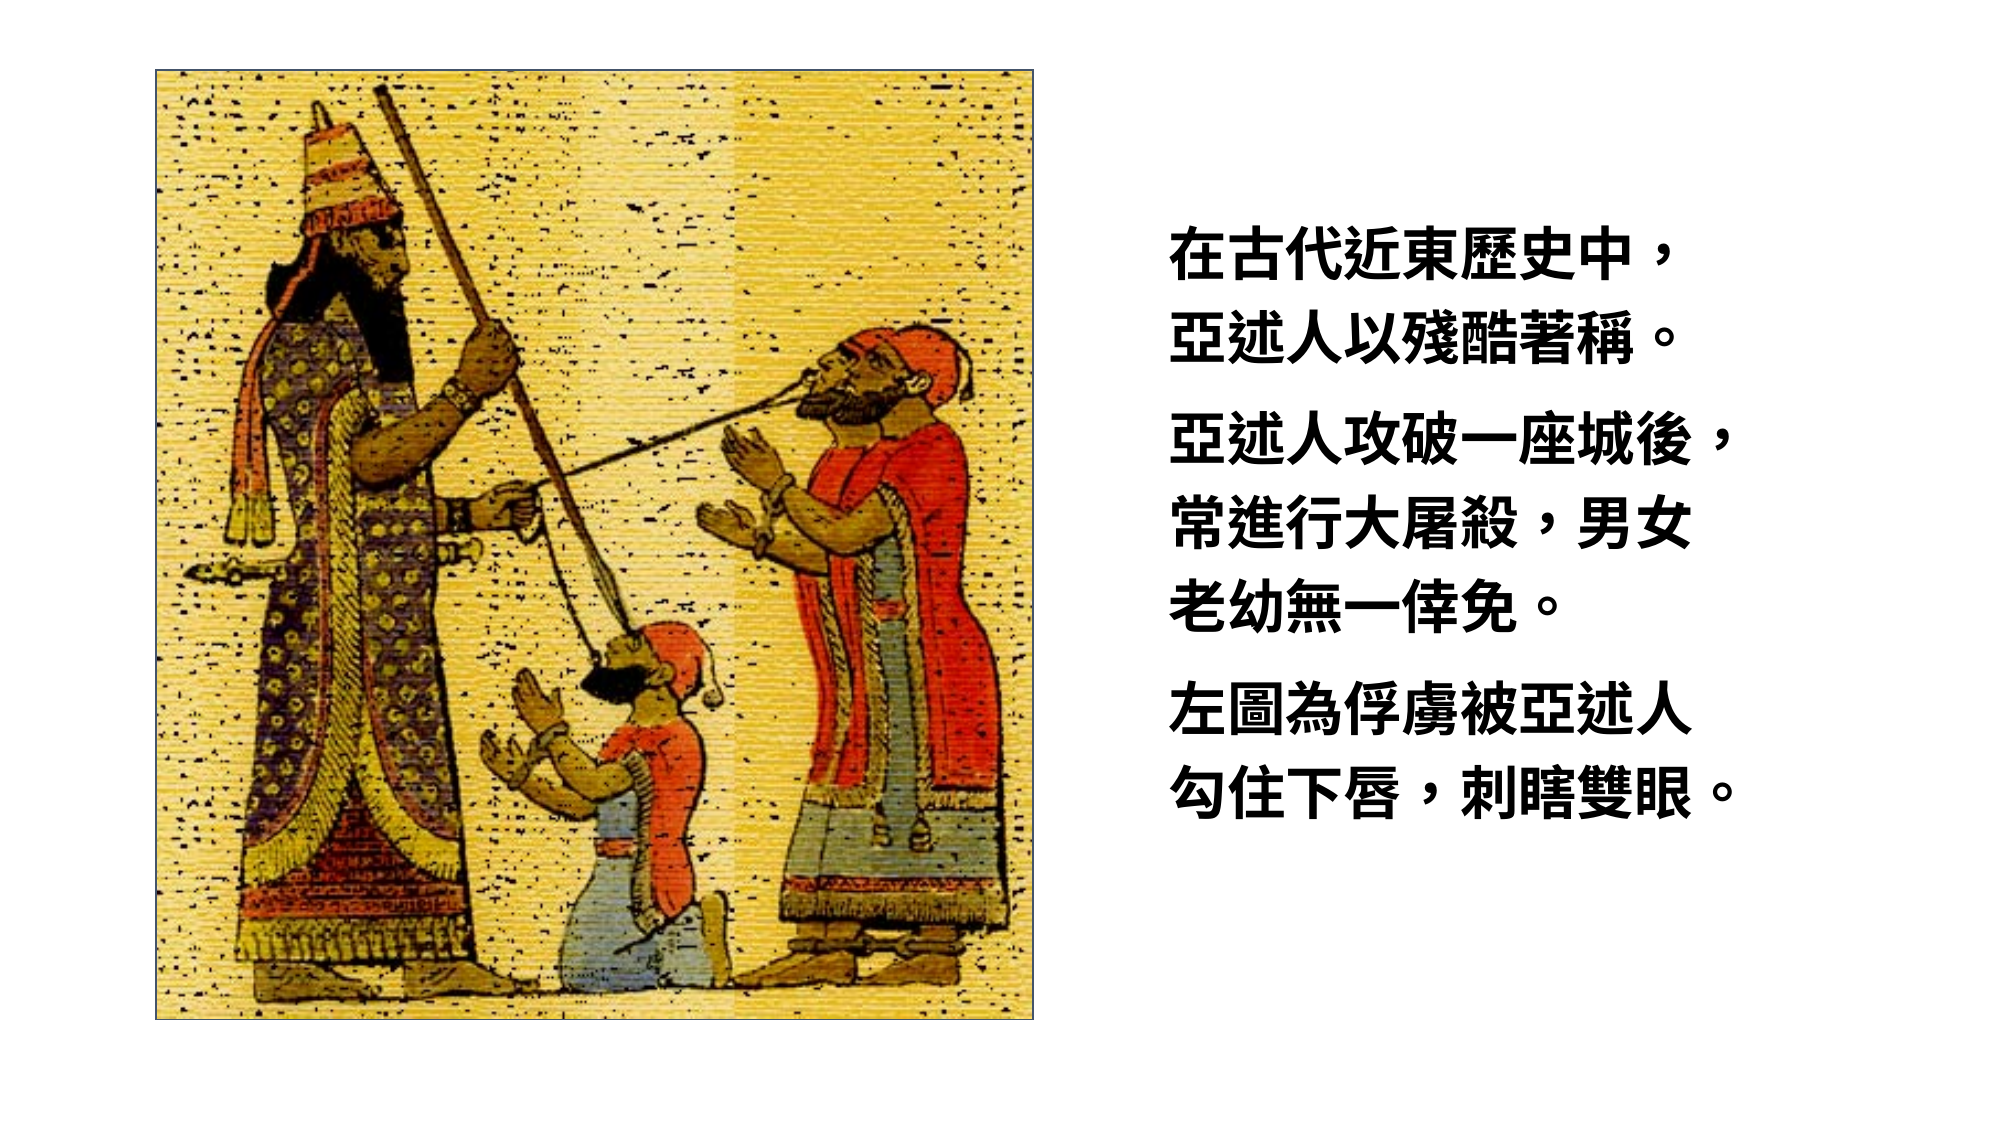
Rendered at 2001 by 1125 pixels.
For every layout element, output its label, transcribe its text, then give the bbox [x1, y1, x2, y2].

text_box 在古代近東歷史中，亞述人以殘酷著稱。 亞述人攻破一座城後，常進行大屠殺，男女老幼無一倖免。 左圖為俘虜被亞述人勾住下唇，刺瞎雙眼。 [1154, 195, 1728, 834]
picture [156, 70, 1033, 1019]
